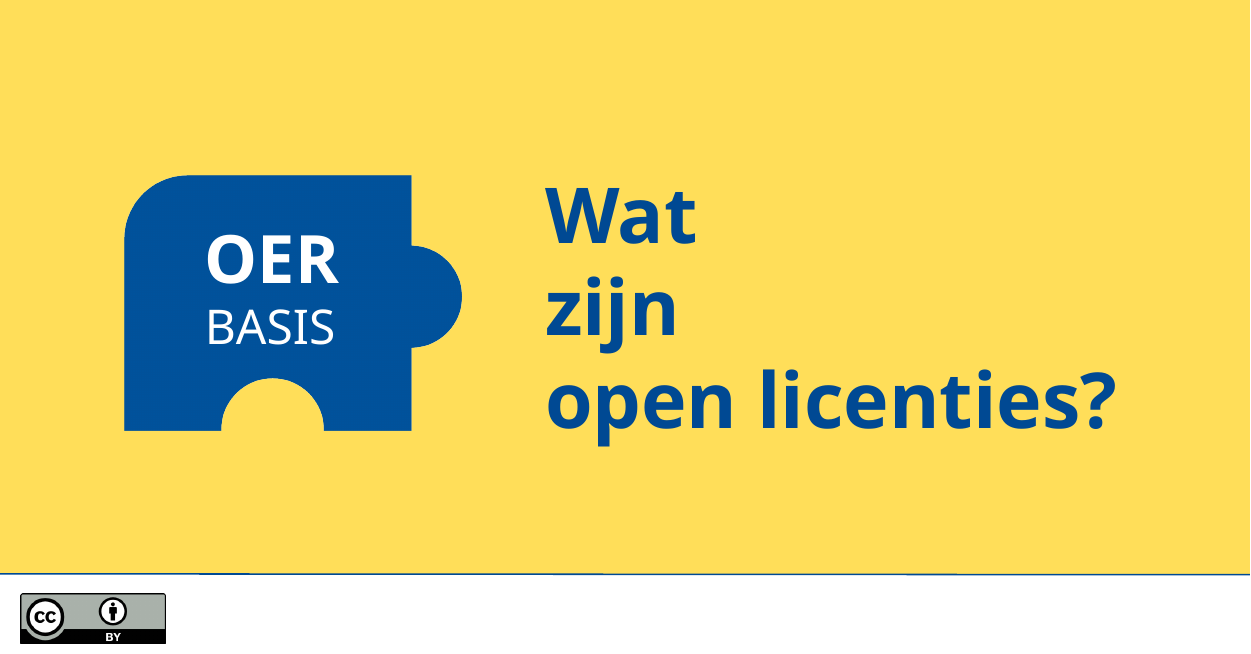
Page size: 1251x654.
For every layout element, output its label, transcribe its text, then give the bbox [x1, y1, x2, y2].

picture [124, 174, 462, 432]
text_box Wat zijn open licenties? [532, 154, 1189, 456]
text_box [0, 582, 1250, 654]
text_box OER BASIS [466, 202, 706, 370]
picture [20, 592, 166, 645]
